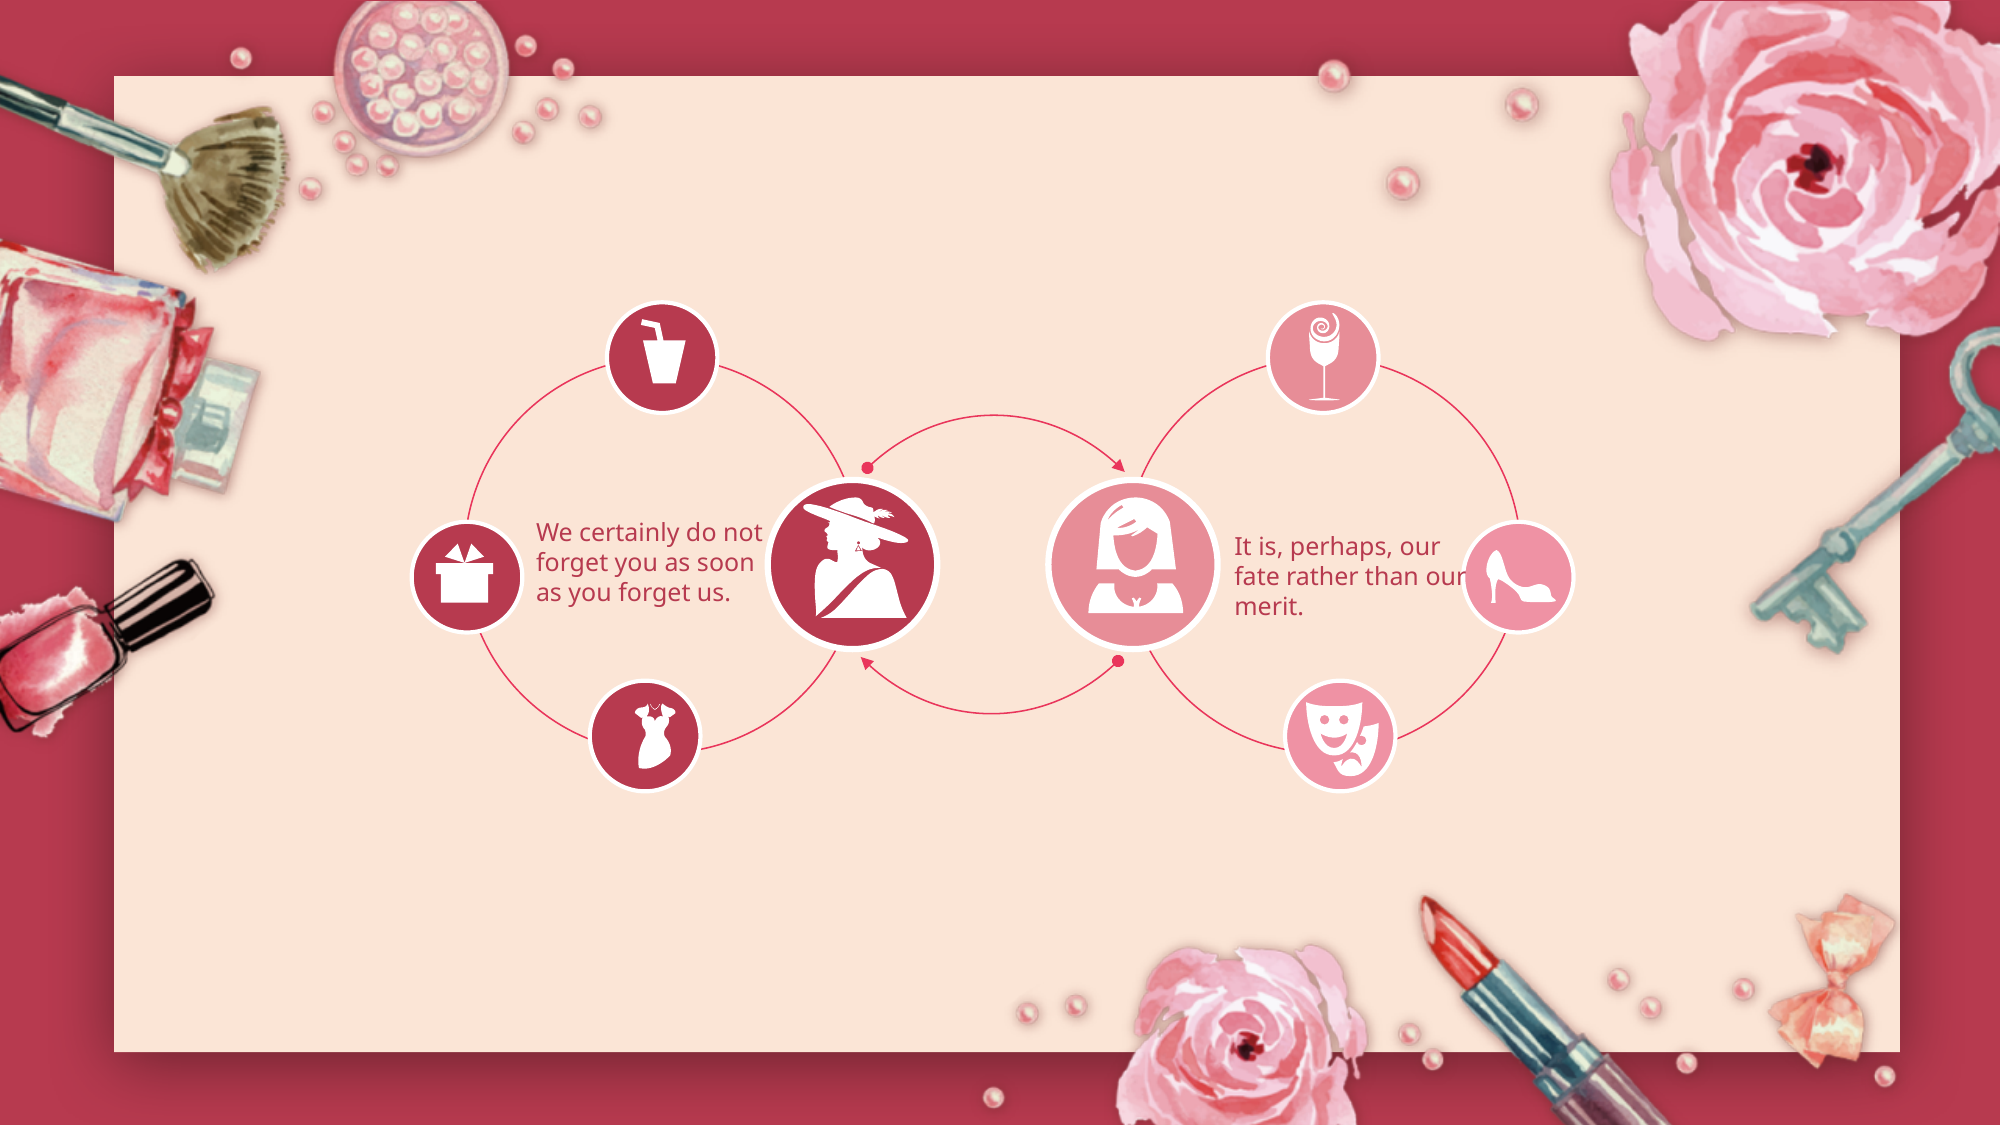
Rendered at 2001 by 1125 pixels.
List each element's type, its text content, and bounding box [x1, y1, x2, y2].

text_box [411, 521, 523, 633]
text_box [1463, 521, 1574, 633]
picture [0, 1, 2000, 1125]
text_box [1150, 587, 1505, 750]
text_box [767, 479, 938, 650]
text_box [1285, 680, 1396, 792]
text_box It is, perhaps, our fate rather than our merit. [1219, 522, 1463, 628]
text_box [480, 614, 836, 750]
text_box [606, 302, 718, 413]
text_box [589, 680, 701, 792]
text_box [861, 415, 1125, 566]
text_box [1141, 365, 1518, 542]
text_box [860, 530, 1125, 714]
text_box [1267, 302, 1379, 413]
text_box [1048, 479, 1218, 650]
text_box We certainly do not forget you as soon as you forget us. [521, 509, 767, 614]
text_box [467, 365, 844, 521]
